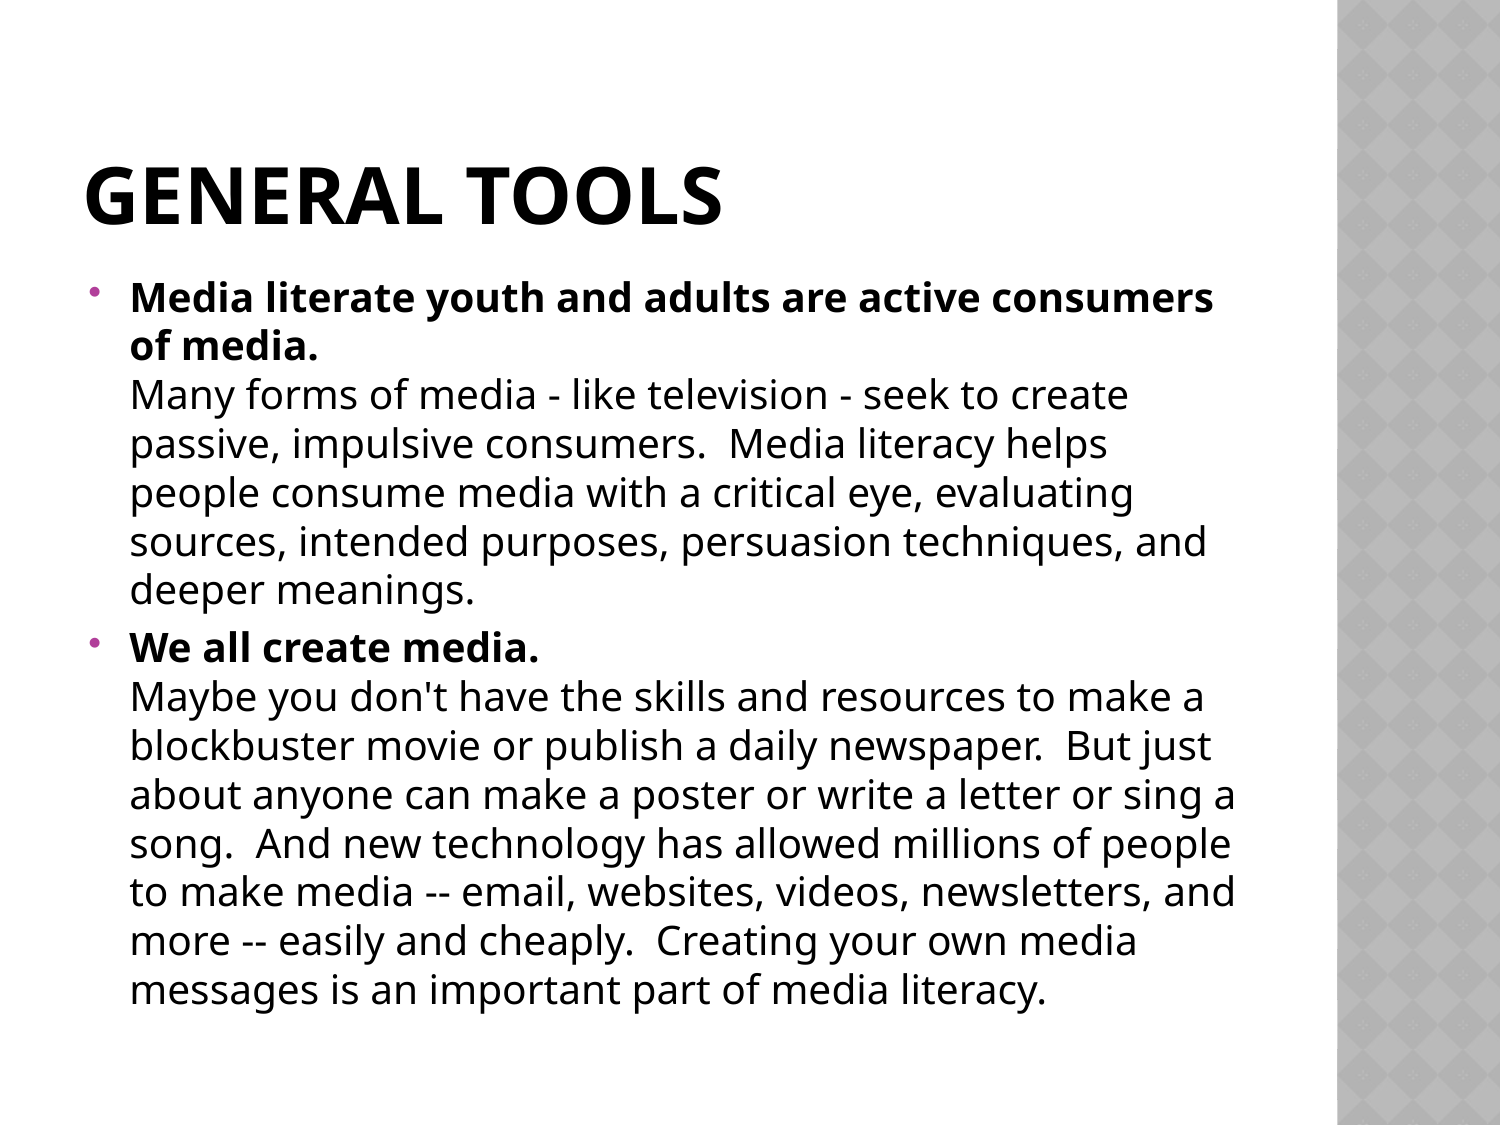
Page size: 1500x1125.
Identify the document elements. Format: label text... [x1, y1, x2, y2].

title General Tools [75, 52, 1263, 240]
list Media literate youth and adults are active consumers of media. Many forms of media - like television - seek to create passive, impulsive consumers. Media literacy helps people consume media with a critical eye, evaluating sources, intended purposes, persuasion techniques, and deeper meanings. We all create media. Maybe you don't have the skills and resources to make a blockbuster movie or publish a daily newspaper. But just about anyone can make a poster or write a letter or sing a song. And new technology has allowed millions of people to make media -- email, websites, videos, newsletters, and more -- easily and cheaply. Creating your own media messages is an important part of media literacy. [75, 264, 1263, 1059]
